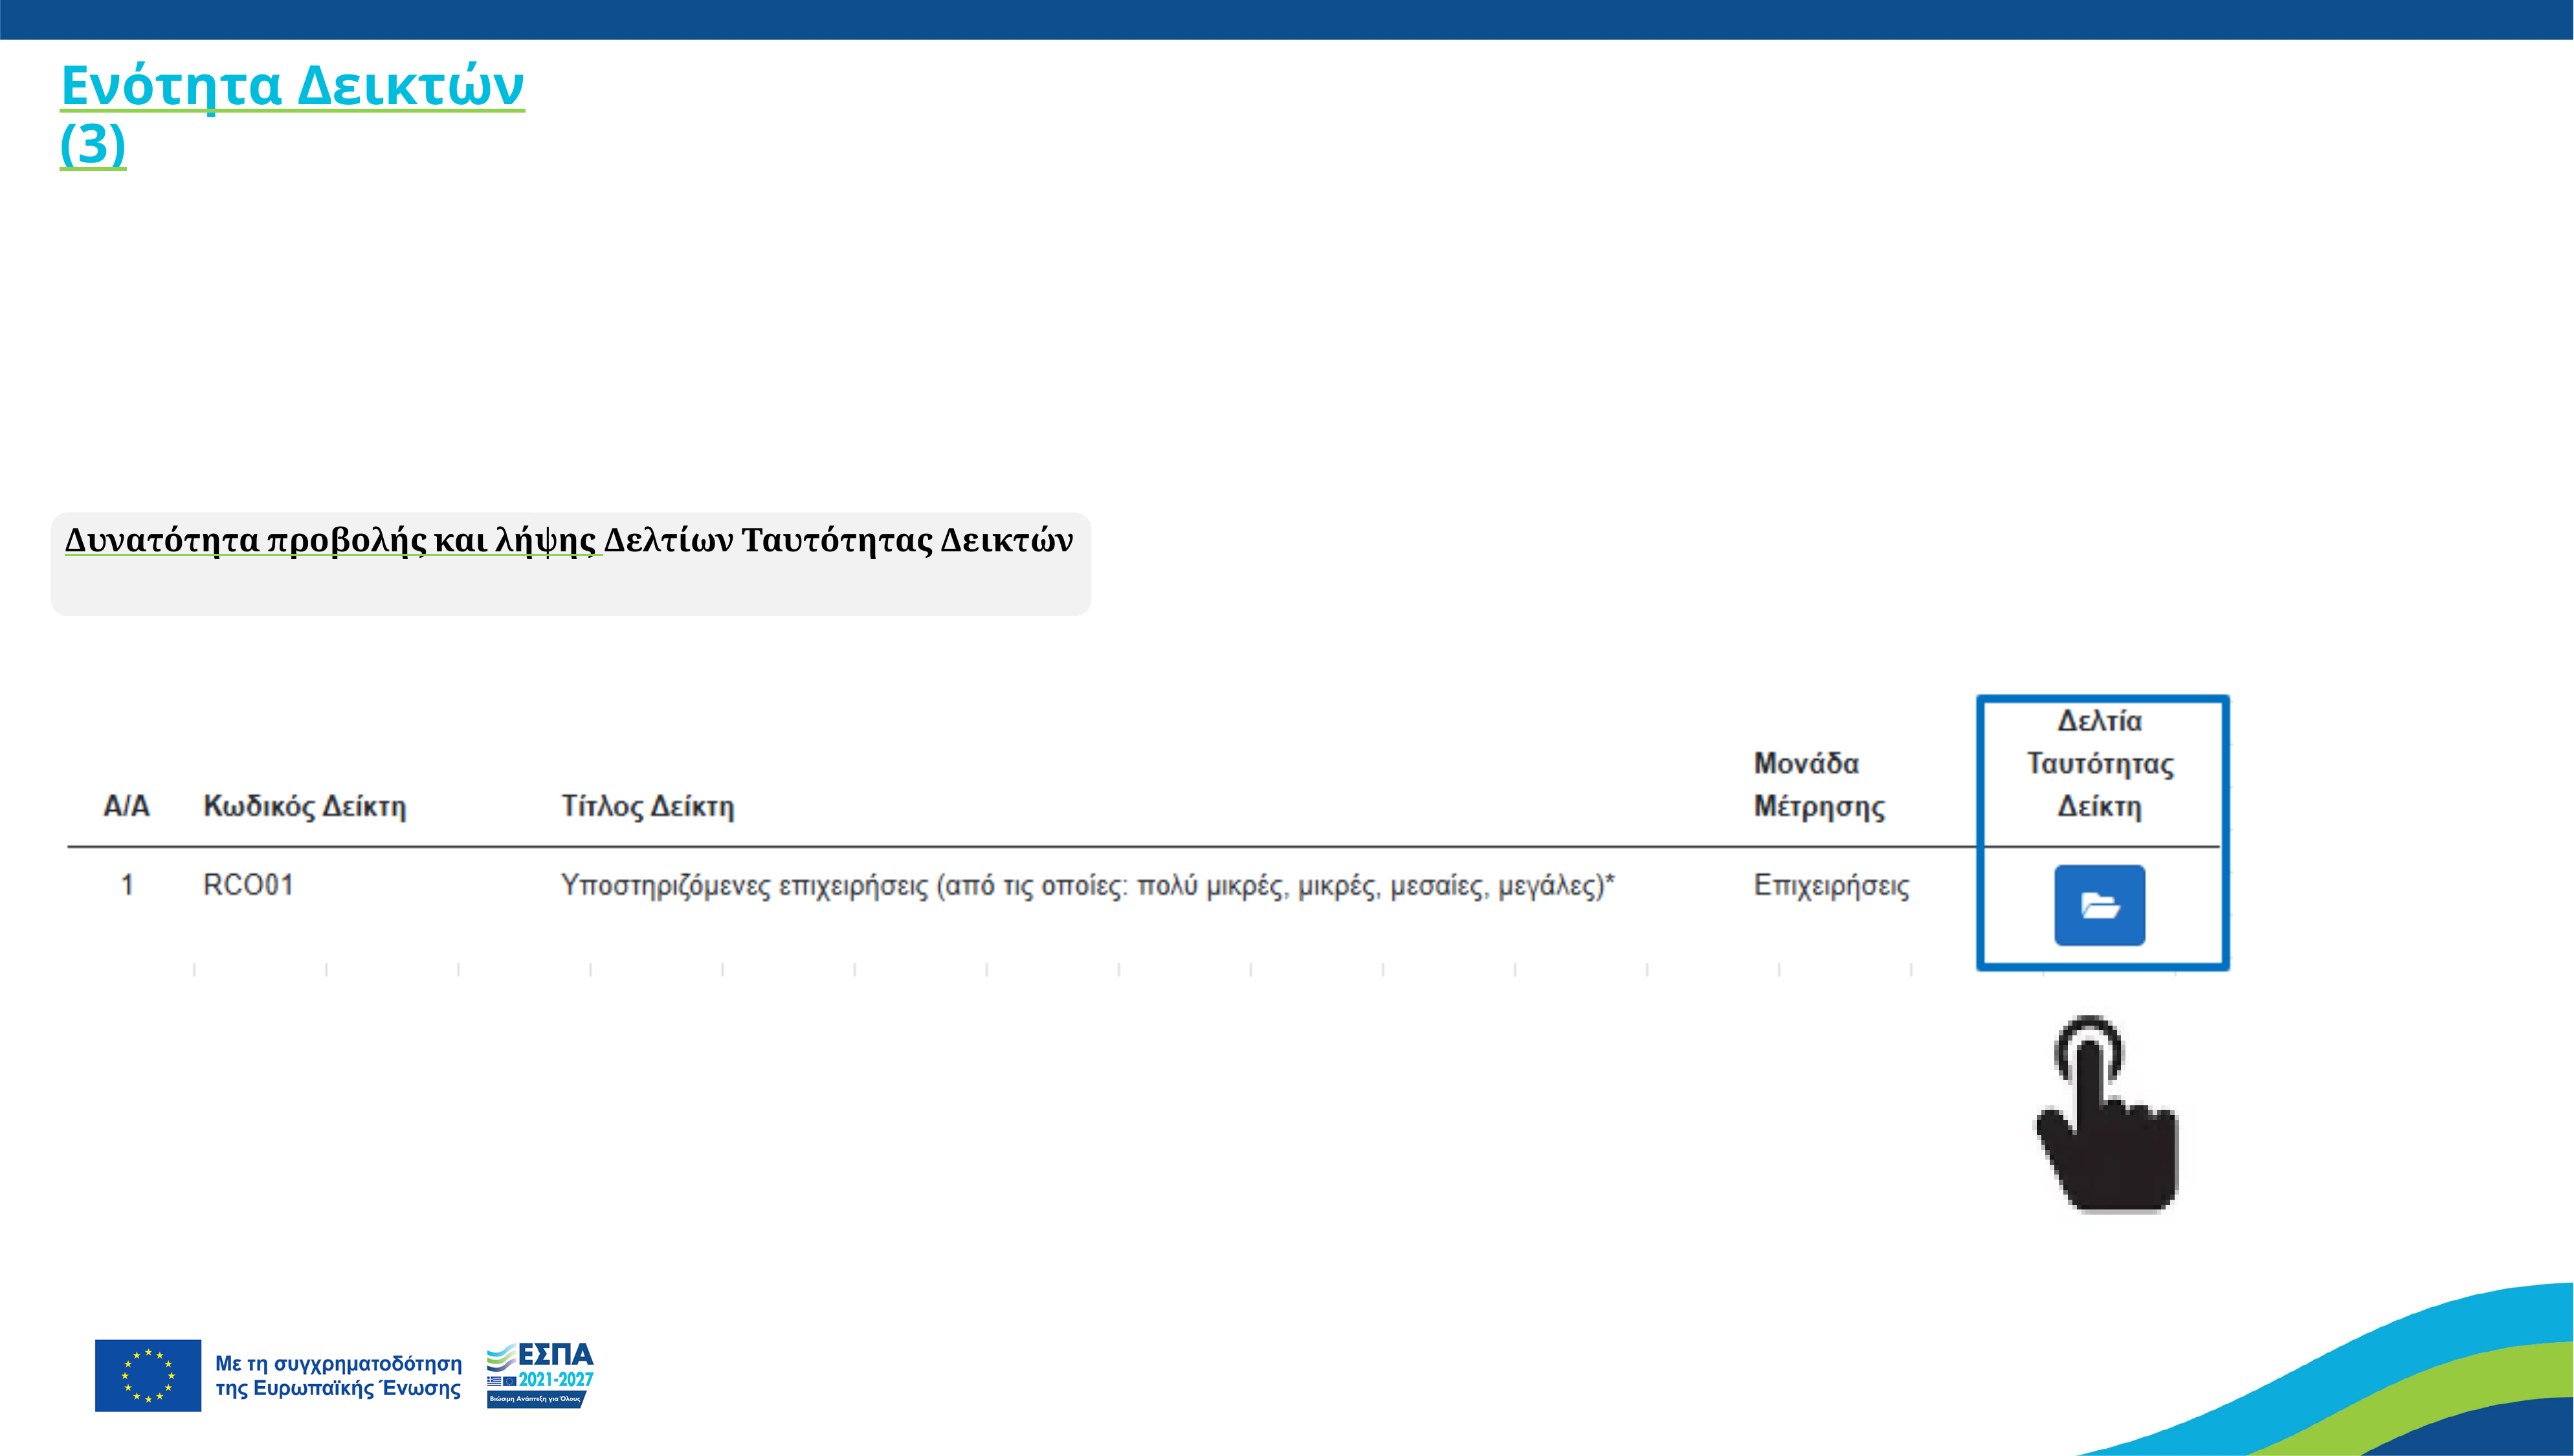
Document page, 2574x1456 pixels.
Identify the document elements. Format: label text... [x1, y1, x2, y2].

picture [2087, 1341, 2573, 1456]
text_box Δυνατότητα προβολής και λήψης Δελτίων Ταυτότητας Δεικτών [49, 511, 1093, 618]
picture [0, 0, 2573, 1456]
title Ενότητα Δεικτών (3) [50, 48, 593, 184]
